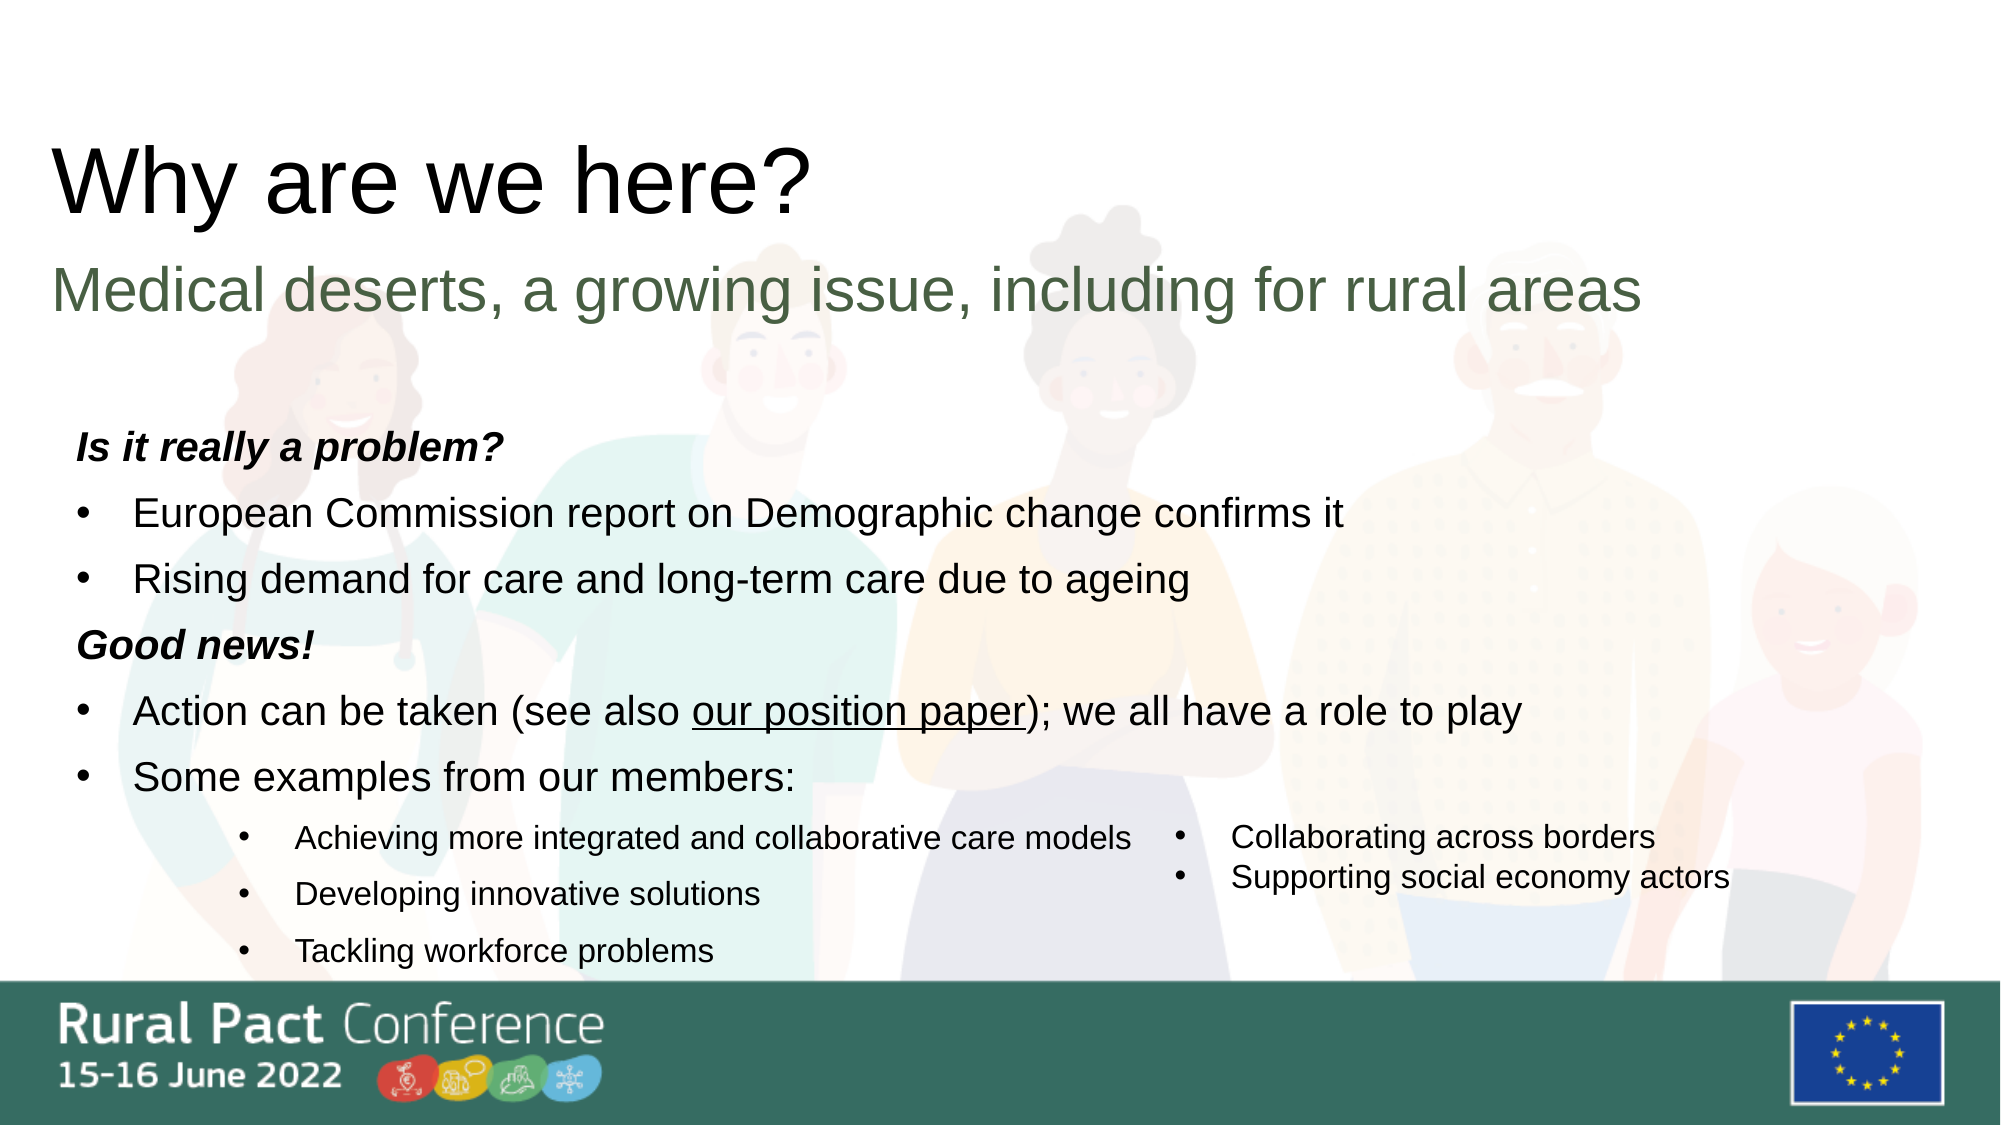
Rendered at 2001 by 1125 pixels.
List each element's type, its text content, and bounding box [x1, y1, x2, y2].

text_box Is it really a problem? European Commission report on Demographic change confirms it Rising demand for care and long-term care due to ageing Good news! Action can be taken (see also our position paper); we all have a role to play Some examples from our members: [61, 418, 1957, 816]
text_box Medical deserts, a growing issue, including for rural areas [36, 249, 1768, 425]
text_box Collaborating across borders Supporting social economy actors [1159, 808, 2000, 903]
picture [0, 0, 2001, 1125]
subtitle Achieving more integrated and collaborative care models Developing innovative solutions Tackling workforce problems [223, 816, 2000, 967]
title Why are we here? [36, 0, 1348, 242]
